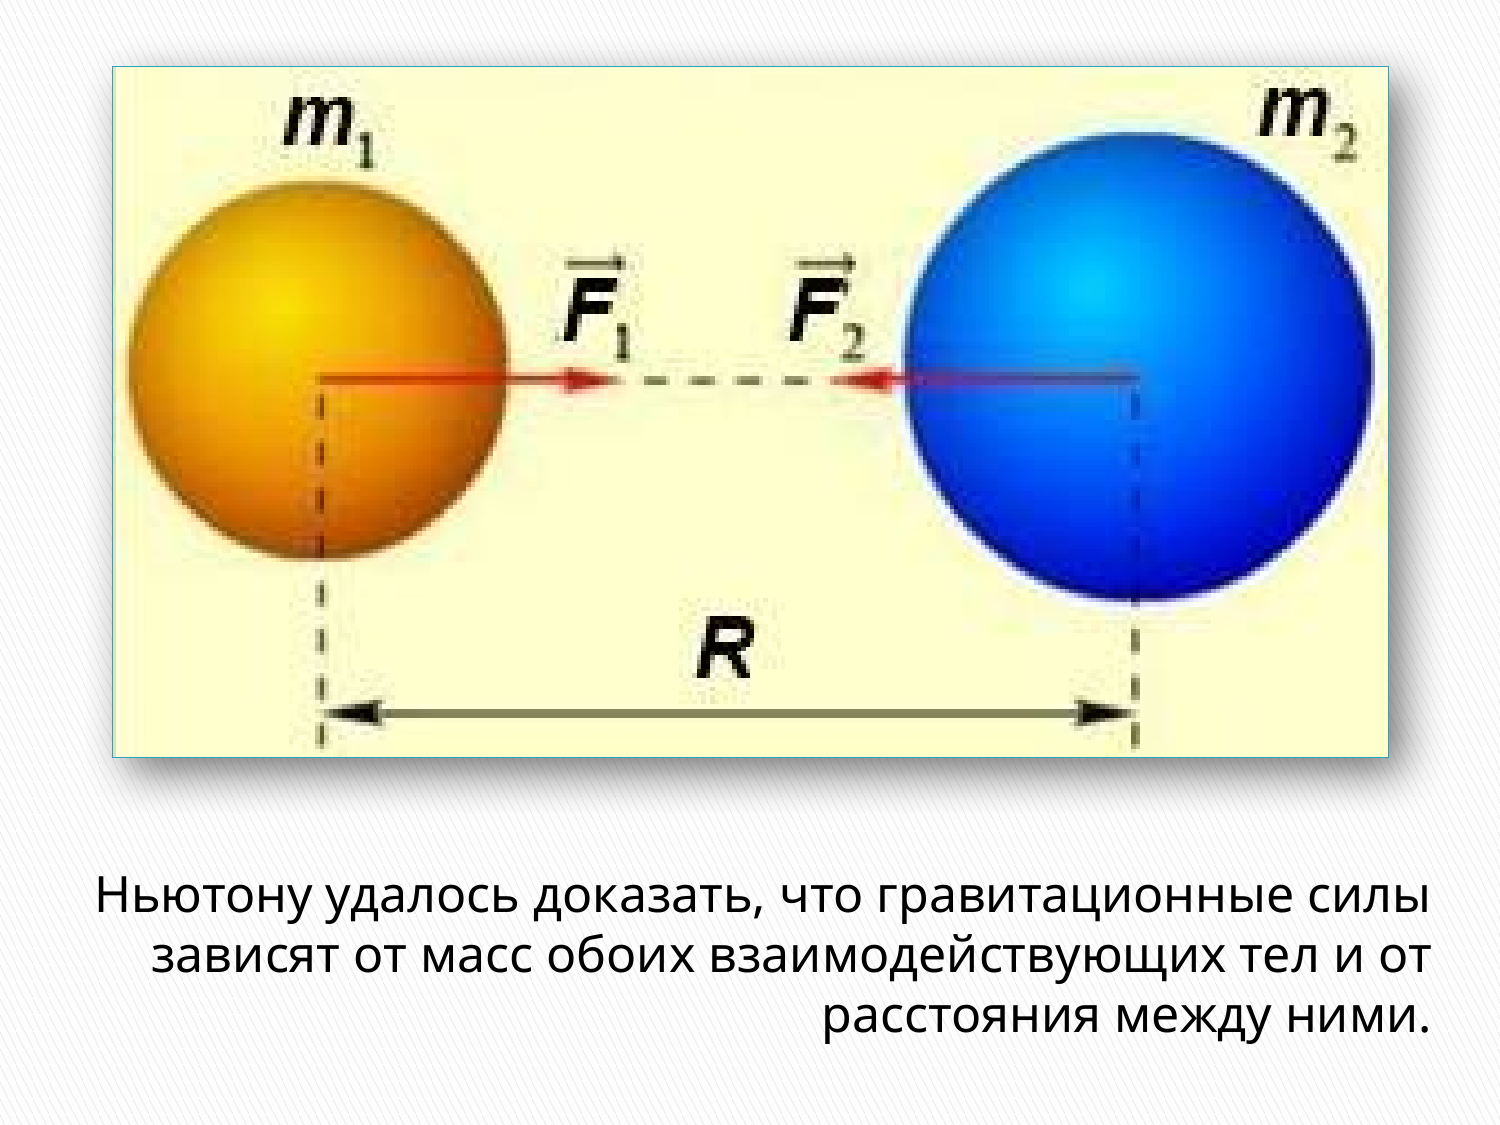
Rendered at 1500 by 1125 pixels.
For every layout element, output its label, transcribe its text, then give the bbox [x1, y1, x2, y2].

picture [111, 66, 1389, 758]
list Ньютону удалось доказать, что гравитационные силы зависят от масс обоих взаимодействующих тел и от расстояния между ними. [53, 854, 1447, 1059]
